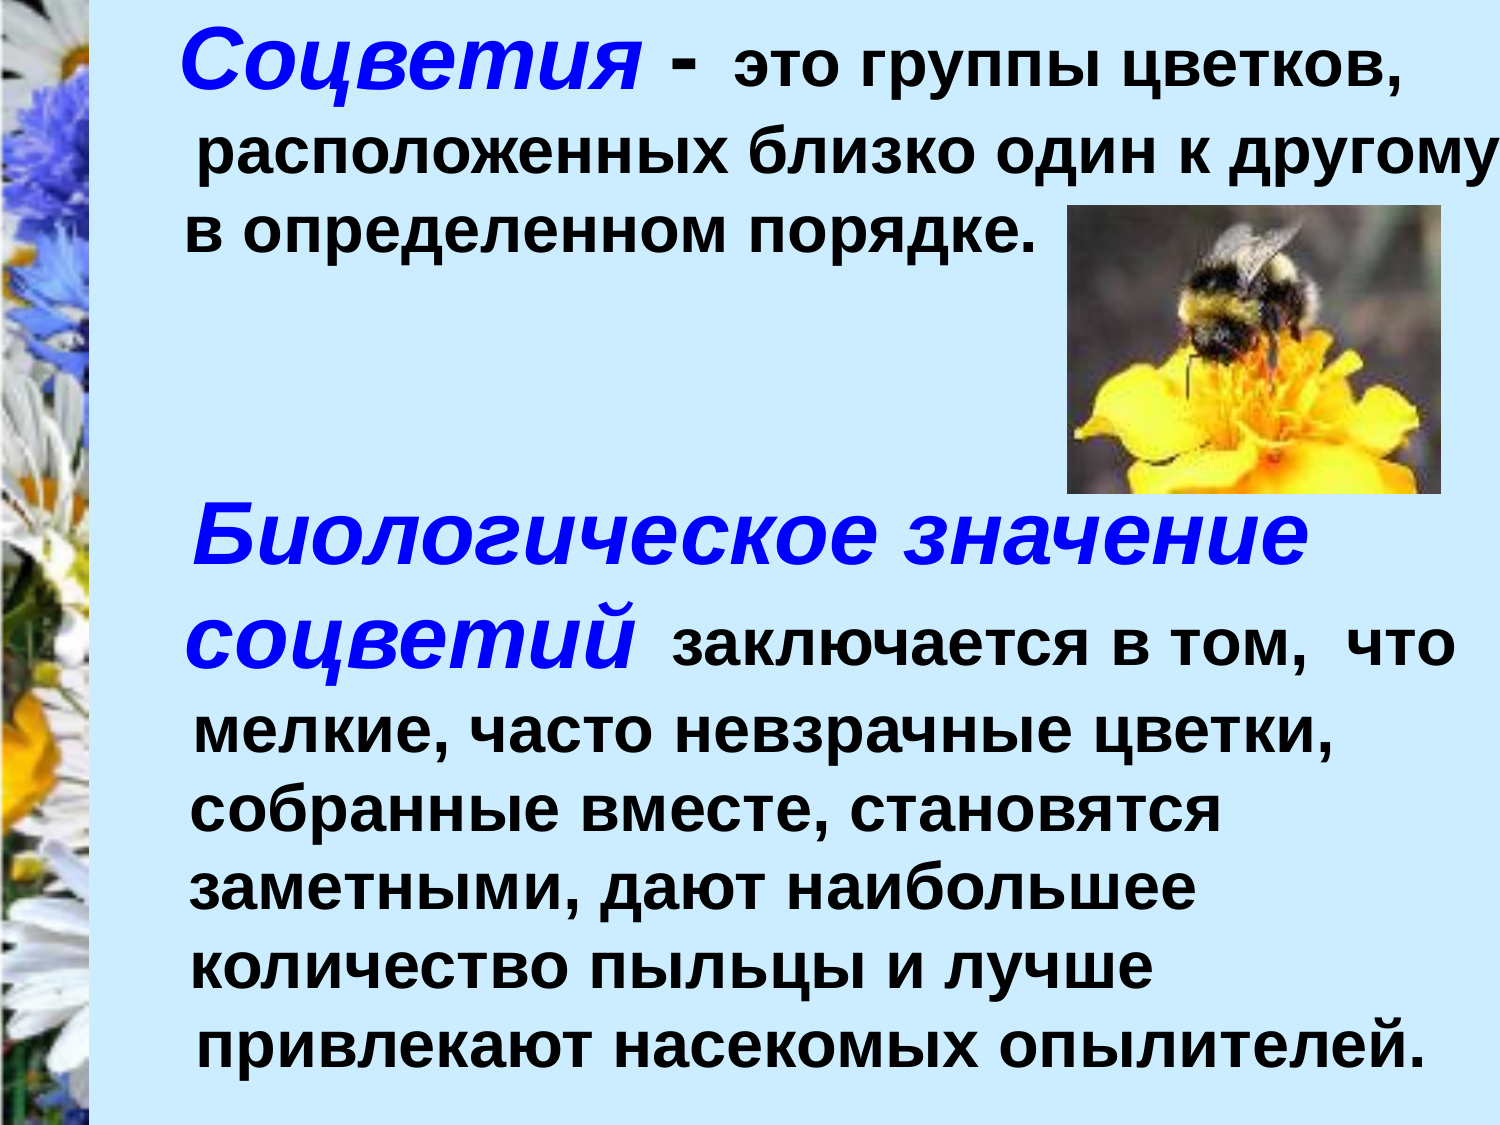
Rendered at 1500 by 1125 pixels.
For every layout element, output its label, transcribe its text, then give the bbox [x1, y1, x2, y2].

text_box мелкие, часто невзрачные цветки, [192, 685, 1355, 766]
text_box привлекают насекомых опылителей. [195, 1000, 1429, 1081]
text_box заметными, дают наибольшее [188, 843, 1217, 924]
text_box Биологическое значение [192, 474, 1337, 583]
text_box в определенном порядке. [183, 185, 1040, 266]
text_box заключается в том, что [671, 598, 1477, 679]
picture [0, 0, 89, 1125]
text_box собранные вместе, становятся [190, 764, 1243, 845]
text_box - [645, 0, 725, 106]
text_box это группы цветков, [733, 19, 1423, 100]
text_box расположенных близко один к другому [195, 106, 1500, 187]
picture [1067, 204, 1442, 494]
text_box количество пыльцы и лучше [189, 921, 1175, 1002]
text_box соцветий [184, 579, 663, 687]
text_box Соцветия [178, 0, 645, 108]
